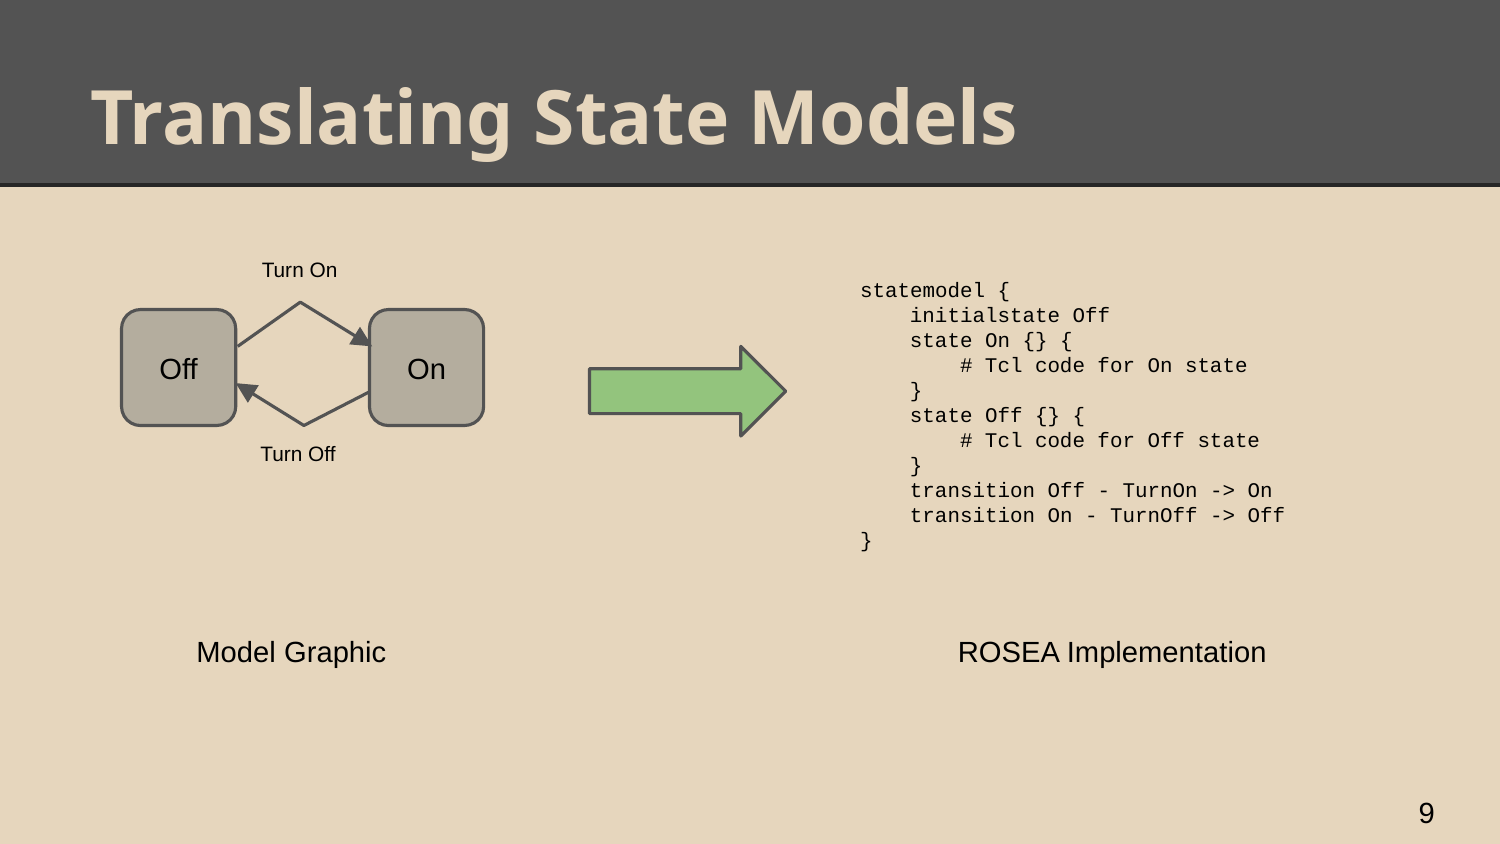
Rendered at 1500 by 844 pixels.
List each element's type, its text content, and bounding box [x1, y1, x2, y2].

text_box [589, 346, 786, 437]
text_box statemodel { initialstate Off state On {} { # Tcl code for On state } state Off {} { # Tcl code for Off state } transition Off - TurnOn -> On transition On - TurnOff -> Off } [845, 261, 1345, 584]
title Translating State Models [75, 33, 1425, 175]
text_box ROSEA Implementation [942, 618, 1304, 690]
slide_number ‹#› [1403, 779, 1494, 844]
text_box Off [121, 309, 236, 426]
text_box Turn Off [245, 425, 360, 470]
text_box On [369, 309, 484, 426]
text_box [235, 383, 369, 425]
text_box [237, 302, 373, 347]
text_box Model Graphic [181, 618, 423, 690]
text_box Turn On [246, 241, 362, 286]
